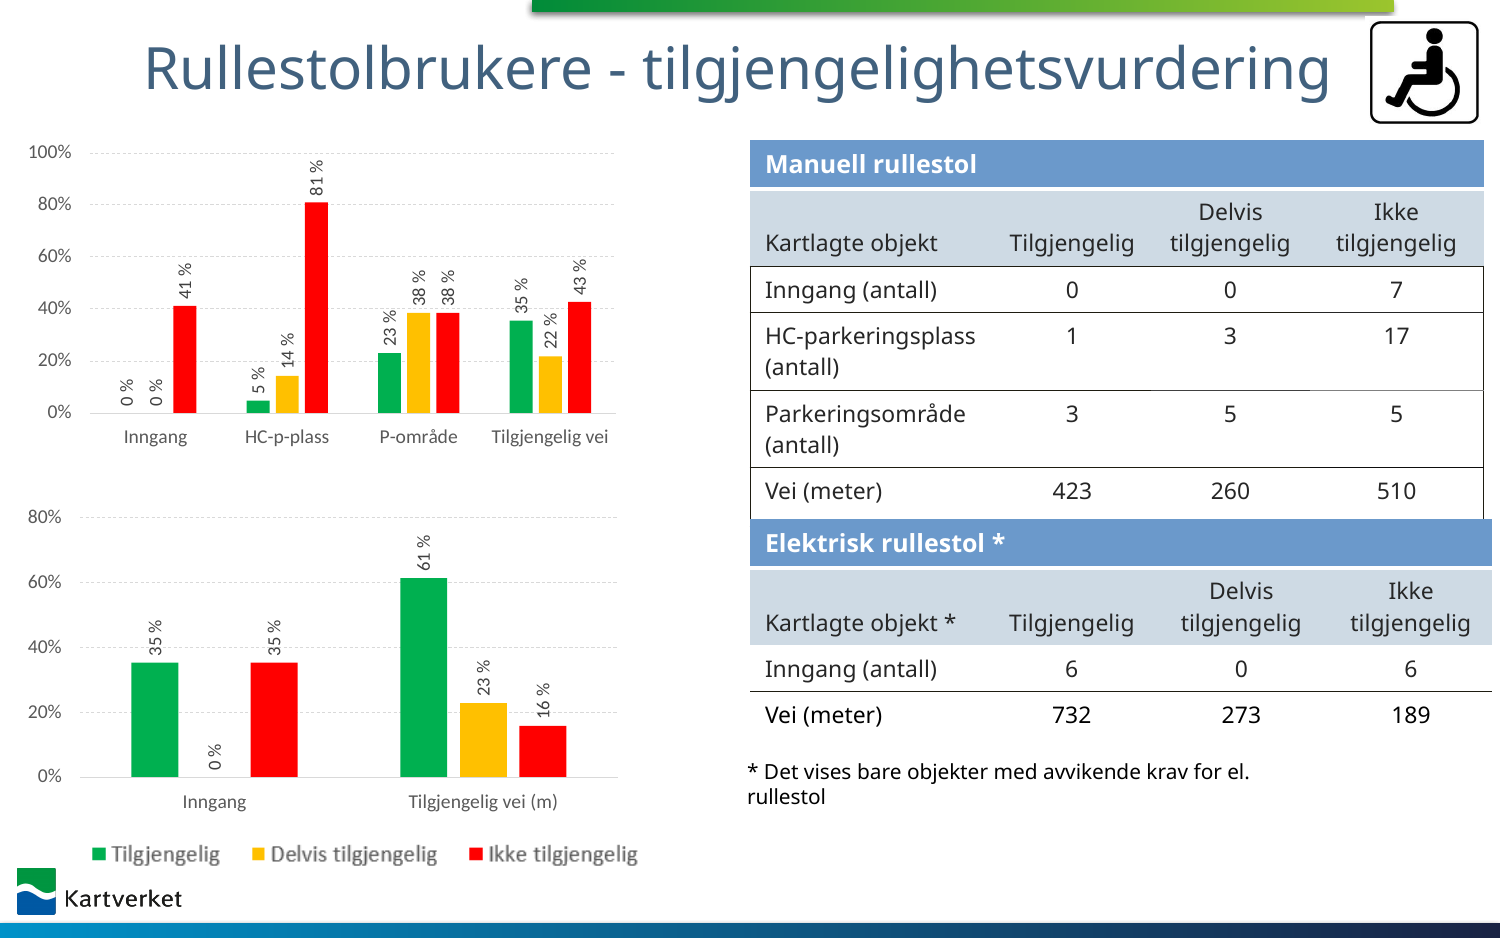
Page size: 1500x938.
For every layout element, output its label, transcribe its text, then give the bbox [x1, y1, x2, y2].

table_cell Delvis tilgjengelig [1153, 570, 1330, 645]
table_cell Tilgjengelig [994, 191, 1151, 266]
table_cell Ikke tilgjengelig [1310, 191, 1484, 266]
table_cell 1 [994, 313, 1151, 390]
text_box Rullestolbrukere - tilgjengelighetsvurdering [39, 12, 1348, 109]
picture [1365, 16, 1484, 129]
table_cell Delvis tilgjengelig [1151, 191, 1310, 266]
text_box * Det vises bare objekter med avvikende krav for el. rullestol [732, 751, 1317, 816]
table_cell Inngang (antall) [751, 267, 994, 312]
table_cell 5 [1310, 391, 1483, 467]
table_cell Tilgjengelig [991, 570, 1153, 645]
table_cell Ikke tilgjengelig [1330, 570, 1492, 645]
table_cell 5 [1151, 391, 1310, 467]
table_cell 273 [1153, 692, 1330, 738]
table_cell 260 [1151, 468, 1310, 519]
table_cell 3 [1151, 313, 1310, 390]
table_cell 0 [1151, 267, 1310, 312]
table_cell 423 [994, 468, 1151, 519]
table_cell Vei (meter) [751, 468, 994, 519]
table_cell Inngang (antall) [750, 645, 991, 691]
table_cell HC-parkeringsplass (antall) [751, 313, 994, 390]
picture [20, 499, 630, 822]
table_cell Parkeringsområde (antall) [751, 391, 994, 467]
table_cell Kartlagte objekt [750, 191, 994, 266]
table_cell 189 [1330, 692, 1492, 738]
table_cell 510 [1310, 468, 1483, 519]
picture [20, 135, 629, 457]
table_cell 17 [1310, 313, 1483, 390]
table_cell 0 [994, 267, 1151, 312]
table_cell 3 [994, 391, 1151, 467]
table_cell Kartlagte objekt * [750, 570, 991, 645]
table_header Elektrisk rullestol * [750, 519, 1492, 566]
table_cell 6 [1330, 645, 1492, 691]
table_header Manuell rullestol [750, 140, 1484, 187]
table_cell 7 [1310, 267, 1483, 312]
table_cell 732 [991, 692, 1153, 738]
table_cell Vei (meter) [750, 692, 991, 738]
table_cell 0 [1153, 645, 1330, 691]
picture [86, 838, 643, 870]
table_cell 6 [991, 645, 1153, 691]
